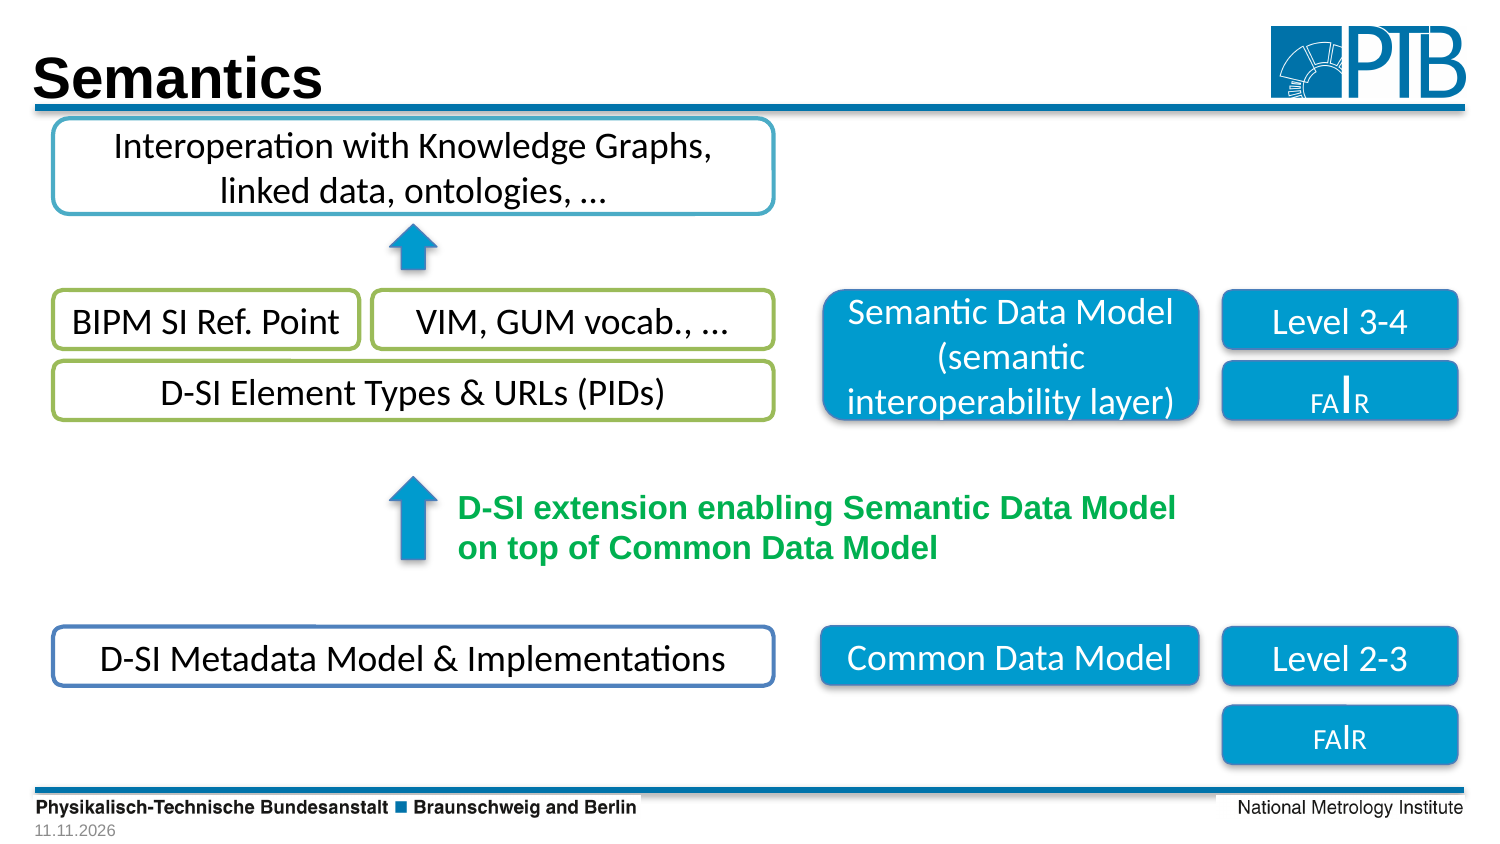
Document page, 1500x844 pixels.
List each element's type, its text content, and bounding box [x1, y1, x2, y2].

picture [1459, 26, 1467, 75]
text_box FAIR [1221, 704, 1459, 766]
text_box Common Data Model [820, 625, 1200, 686]
picture [1216, 795, 1465, 819]
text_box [389, 476, 1235, 575]
text_box D-SI Metadata Model & Implementations [50, 624, 776, 688]
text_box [52, 118, 774, 270]
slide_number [19, 815, 669, 844]
picture [33, 795, 641, 815]
picture [1459, 80, 1467, 98]
text_box Level 2-3 [1221, 625, 1459, 687]
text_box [52, 289, 1459, 421]
title Semantics [17, 26, 1459, 123]
